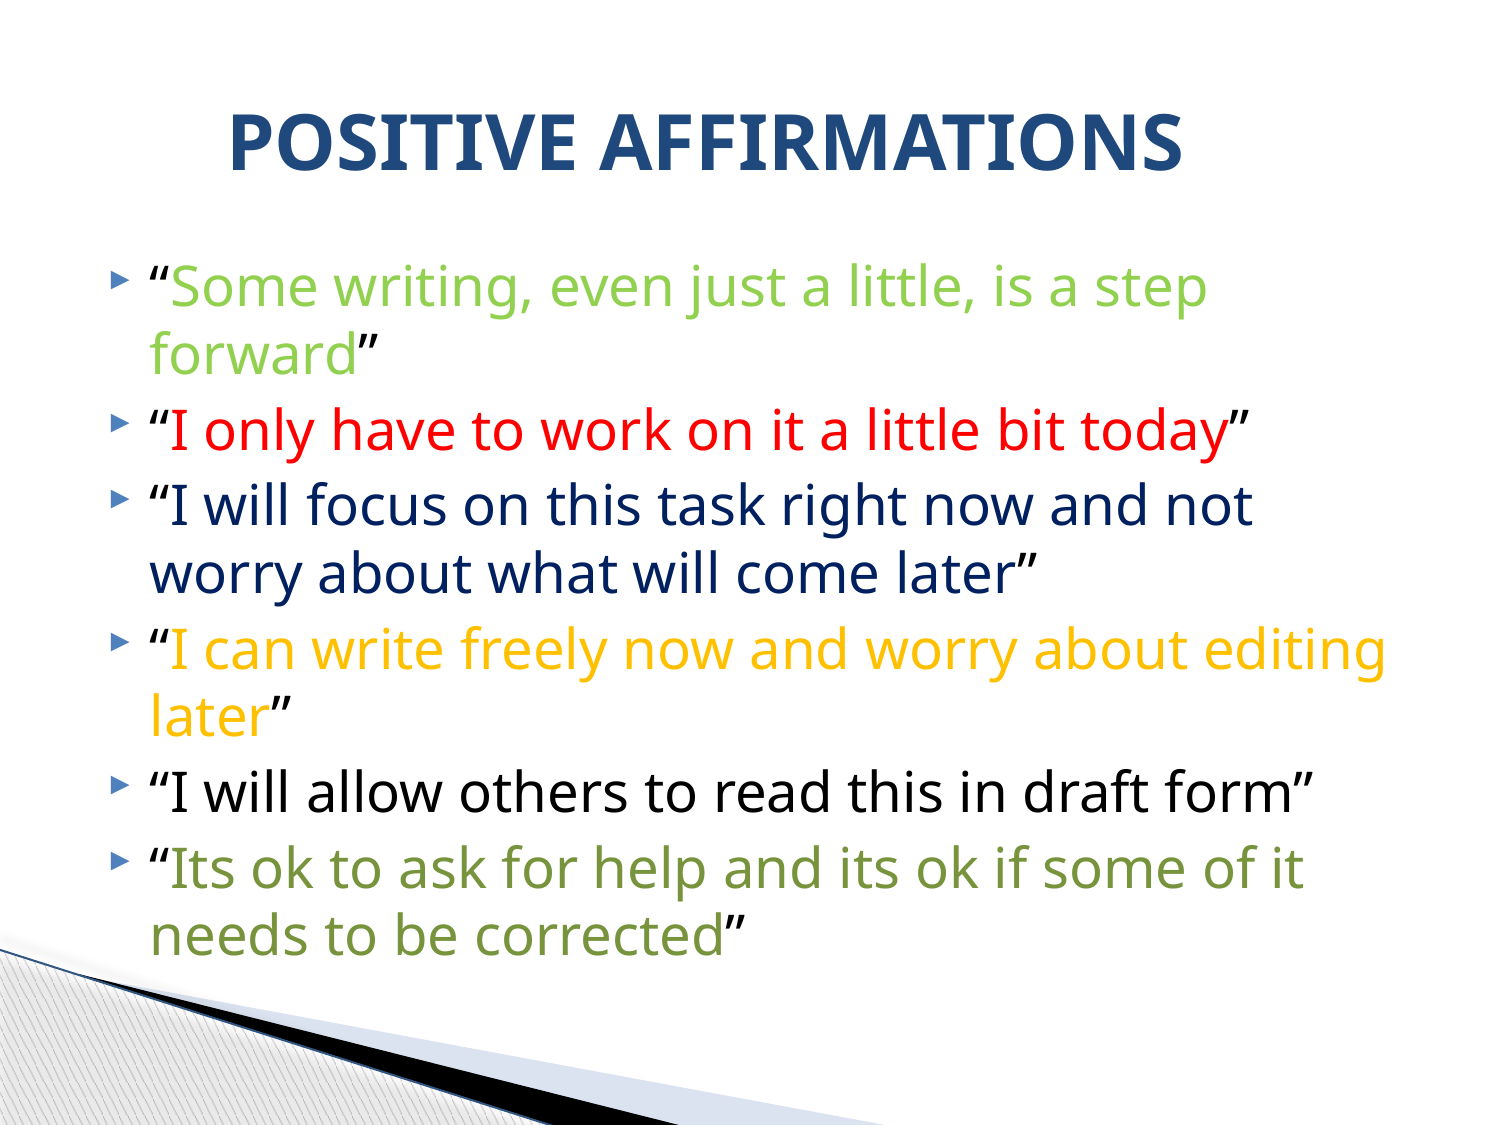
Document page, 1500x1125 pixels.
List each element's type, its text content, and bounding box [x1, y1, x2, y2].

title POSITIVE AFFIRMATIONS [75, 45, 1425, 233]
list “Some writing, even just a little, is a step forward” “I only have to work on it a little bit today” “I will focus on this task right now and not worry about what will come later” “I can write freely now and worry about editing later” “I will allow others to read this in draft form” “Its ok to ask for help and its ok if some of it needs to be corrected” [75, 243, 1425, 986]
